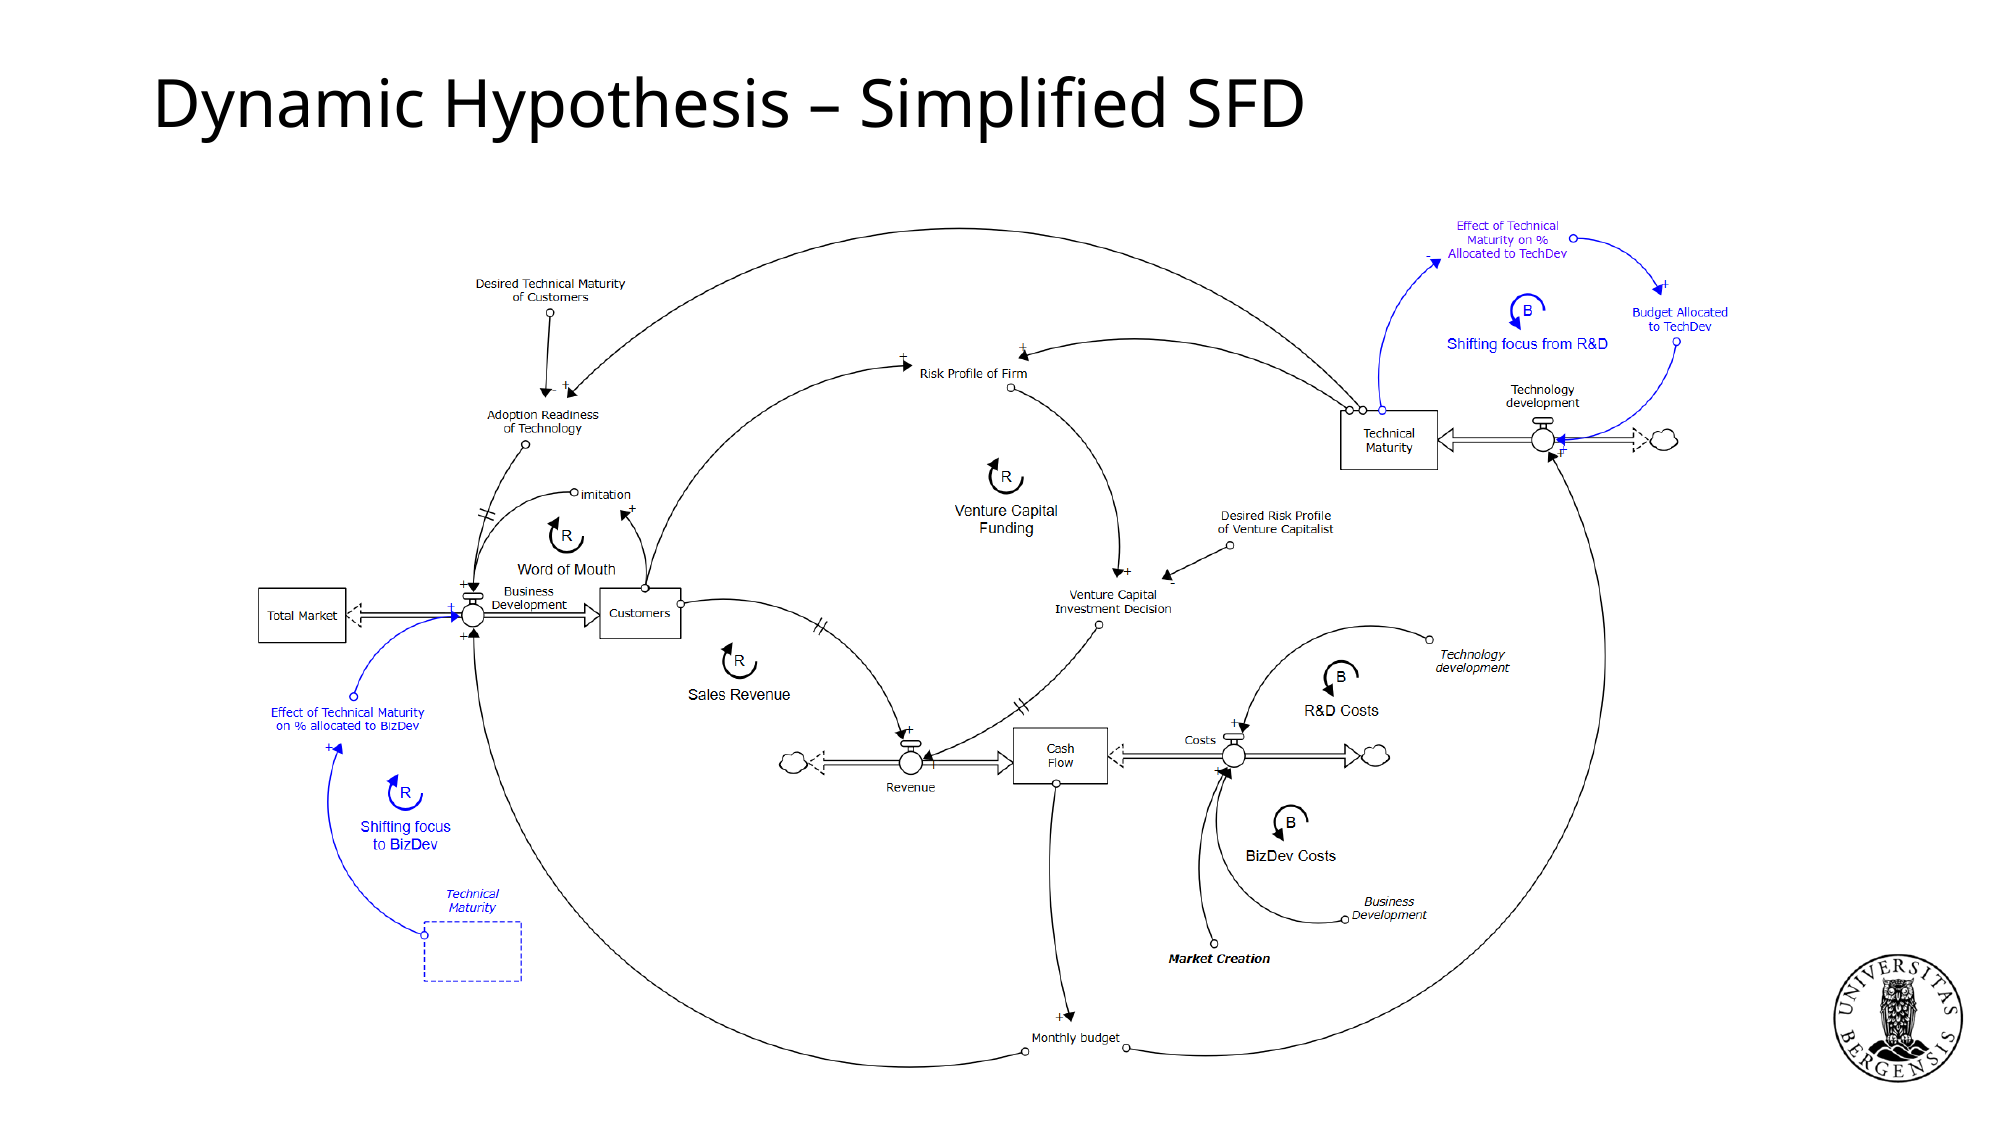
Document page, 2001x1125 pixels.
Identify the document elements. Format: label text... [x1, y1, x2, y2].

picture [242, 179, 1758, 1076]
picture [1817, 950, 1979, 1095]
title Dynamic Hypothesis – Simplified SFD [137, 59, 1863, 152]
